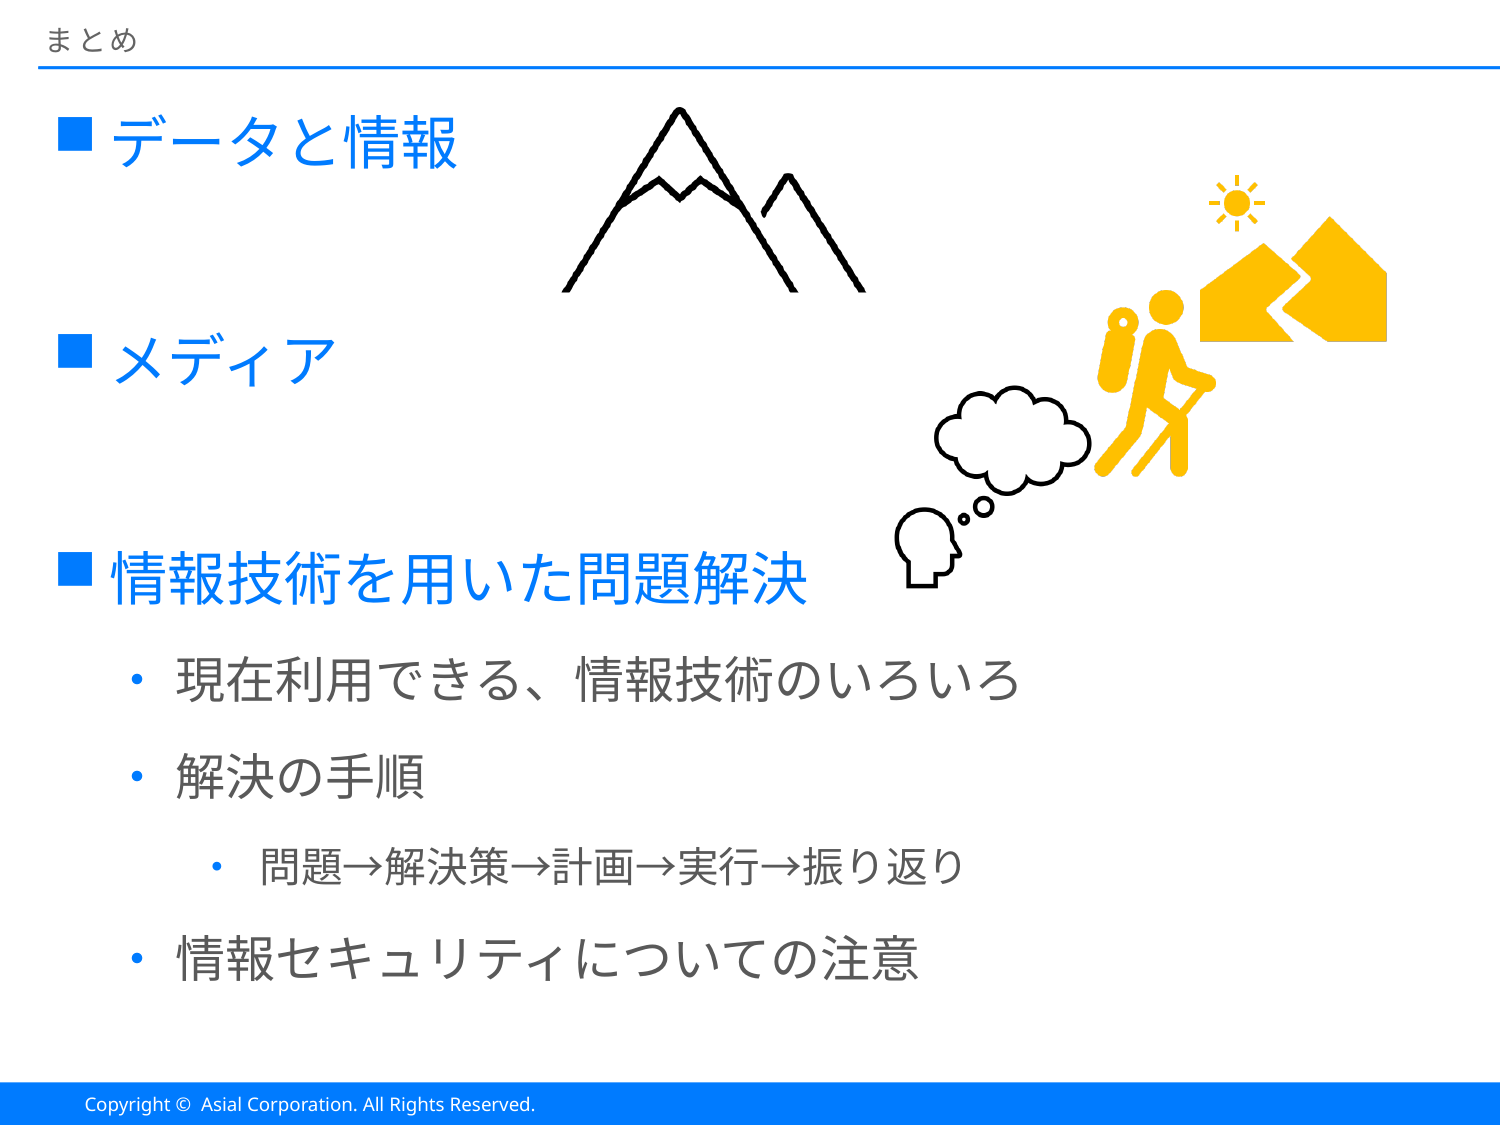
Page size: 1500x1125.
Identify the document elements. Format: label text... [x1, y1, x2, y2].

picture [551, 39, 875, 363]
picture [884, 155, 1397, 597]
list データと情報 メディア 情報技術を用いた問題解決 現在利用できる、情報技術のいろいろ 解決の手順 問題→解決策→計画→実行→振り返り 情報セキュリティについての注意 [38, 84, 1459, 988]
title まとめ [29, 7, 1223, 72]
